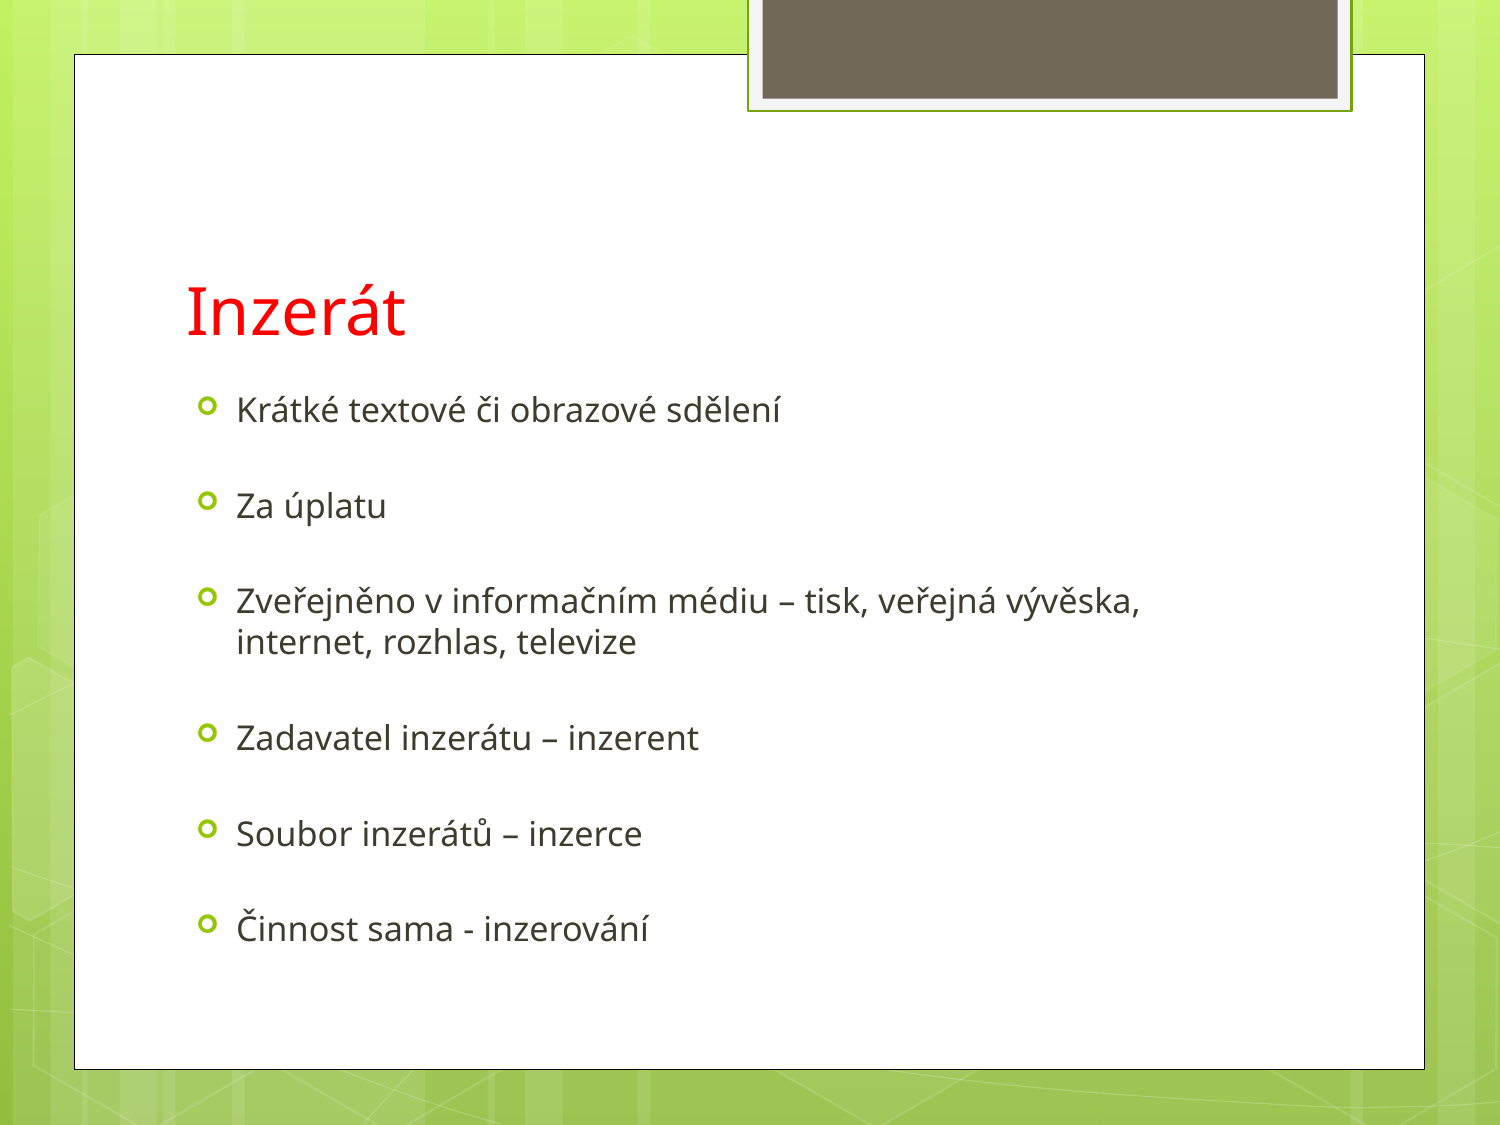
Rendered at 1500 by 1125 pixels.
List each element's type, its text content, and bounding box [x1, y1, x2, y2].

title Inzerát [171, 168, 1324, 357]
list Krátké textové či obrazové sdělení Za úplatu Zveřejněno v informačním médiu – tisk, veřejná vývěska, internet, rozhlas, televize Zadavatel inzerátu – inzerent Soubor inzerátů – inzerce Činnost sama - inzerování [171, 381, 1283, 957]
